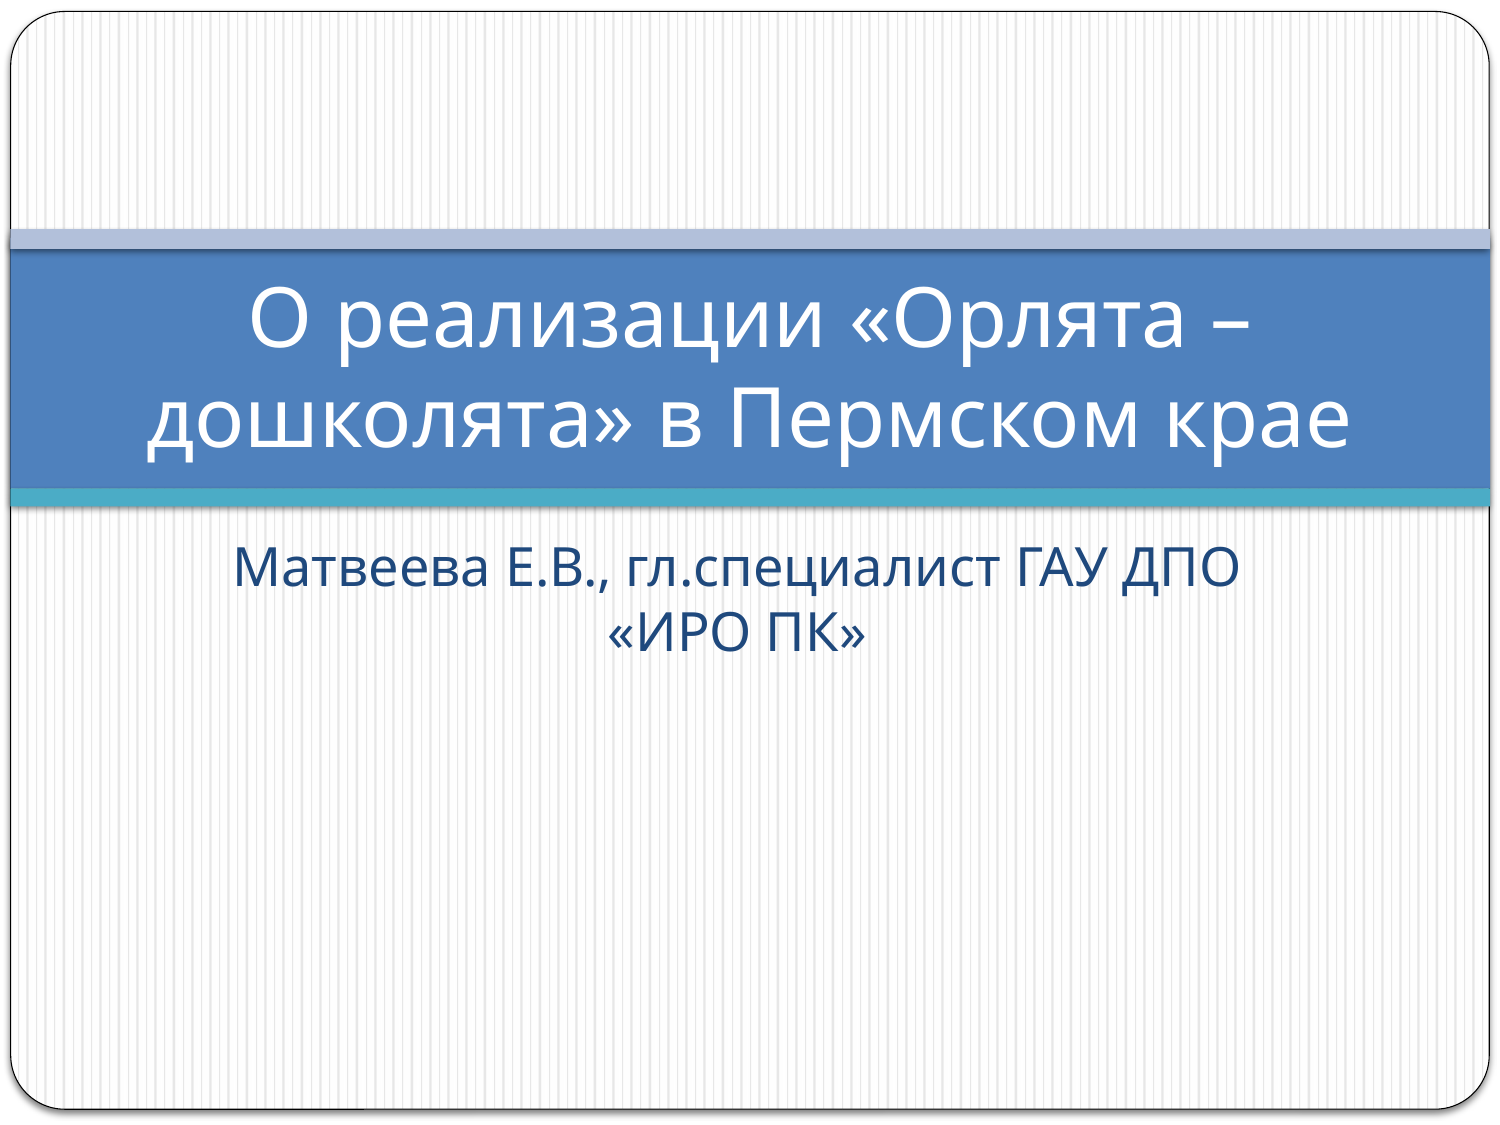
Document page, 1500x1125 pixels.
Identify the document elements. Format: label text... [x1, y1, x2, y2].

title О реализации «Орлята – дошколята» в Пермском крае [75, 247, 1425, 489]
subtitle Матвеева Е.В., гл.специалист ГАУ ДПО «ИРО ПК» [212, 525, 1263, 788]
